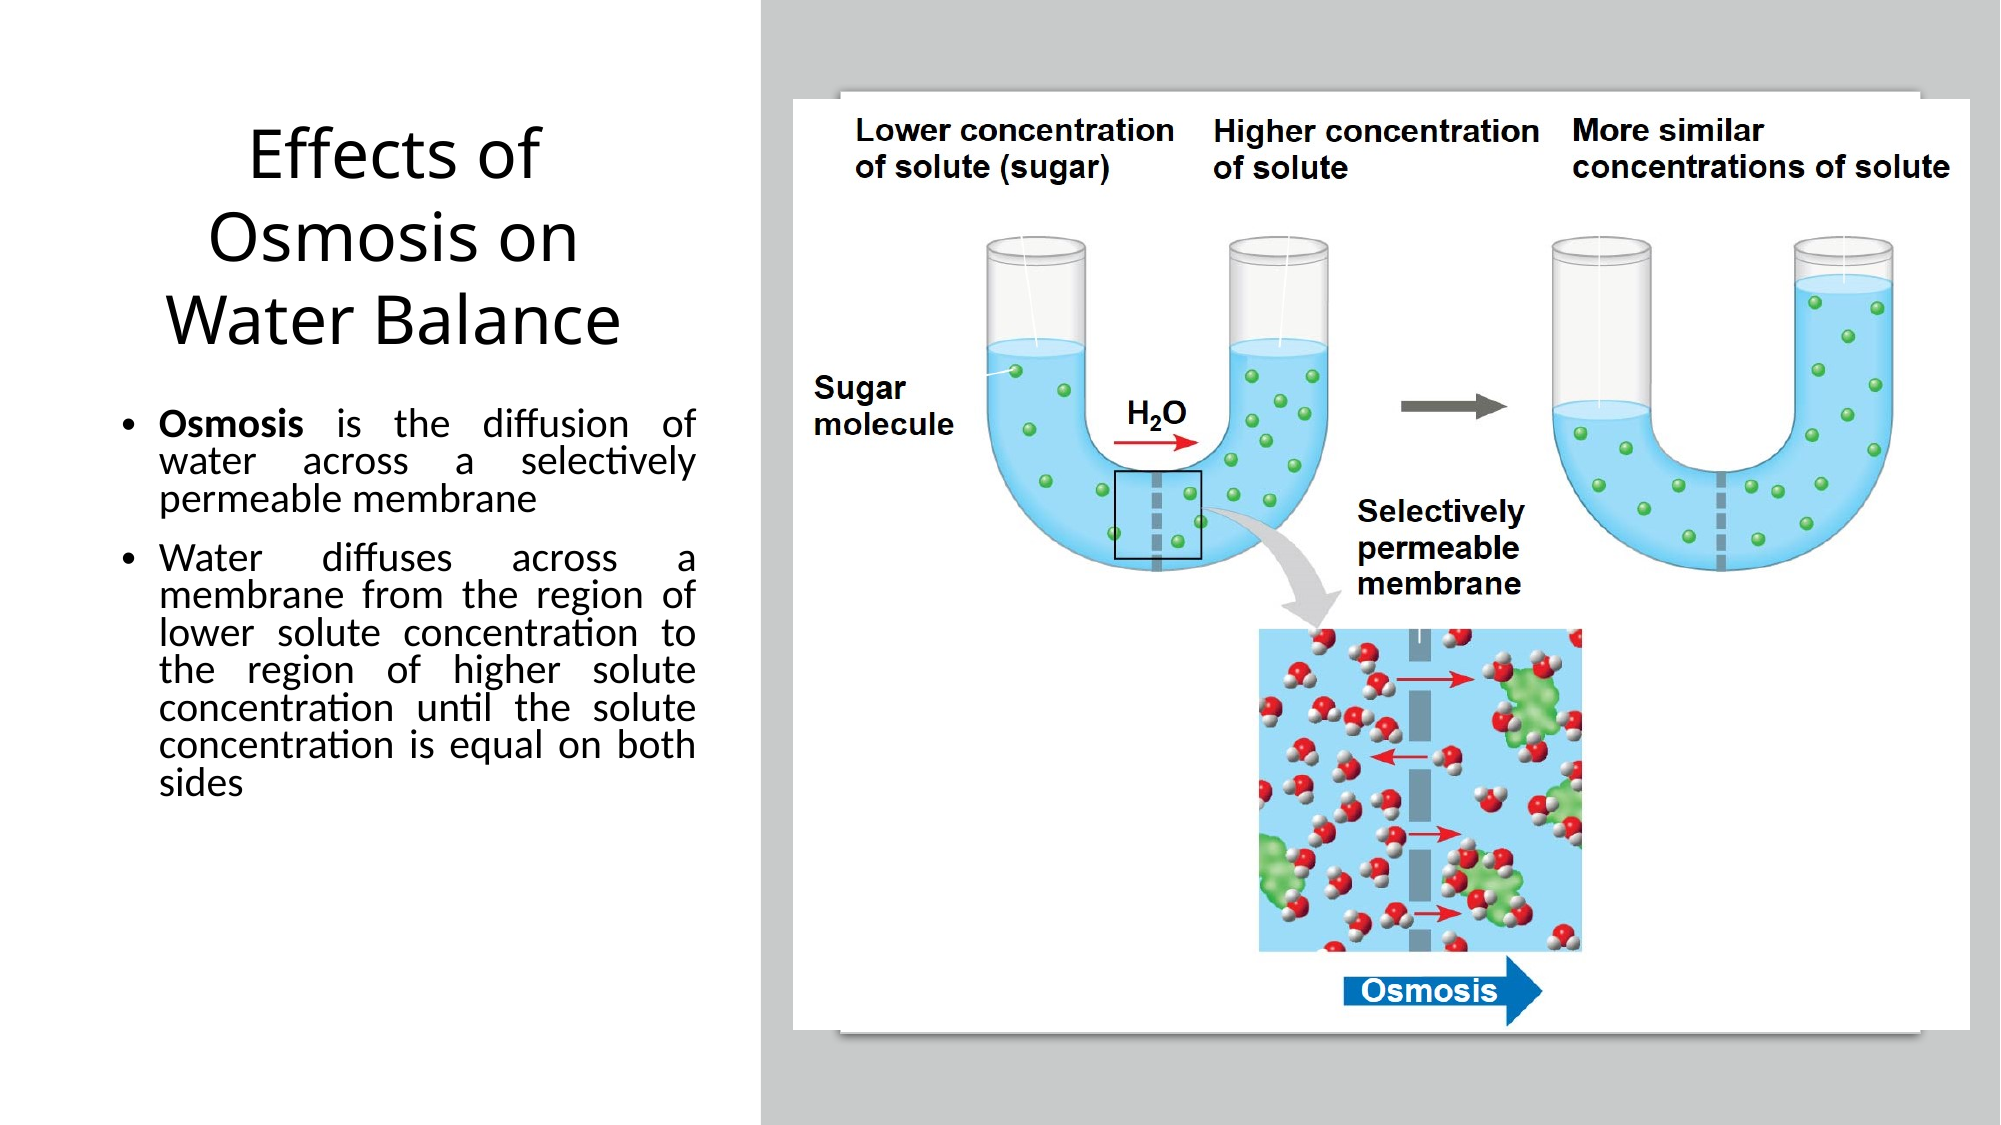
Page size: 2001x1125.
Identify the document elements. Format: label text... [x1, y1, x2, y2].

title Effects of Osmosis on Water Balance [106, 103, 682, 370]
text_box [760, 0, 2000, 1125]
text_box [839, 1030, 1922, 1034]
text_box [839, 90, 1922, 99]
list Osmosis is the diffusion of water across a selectively permeable membrane Water diffuses across a membrane from the region of lower solute concentration to the region of higher solute concentration until the solute concentration is equal on both sides [106, 399, 712, 1021]
picture [793, 99, 1970, 1030]
